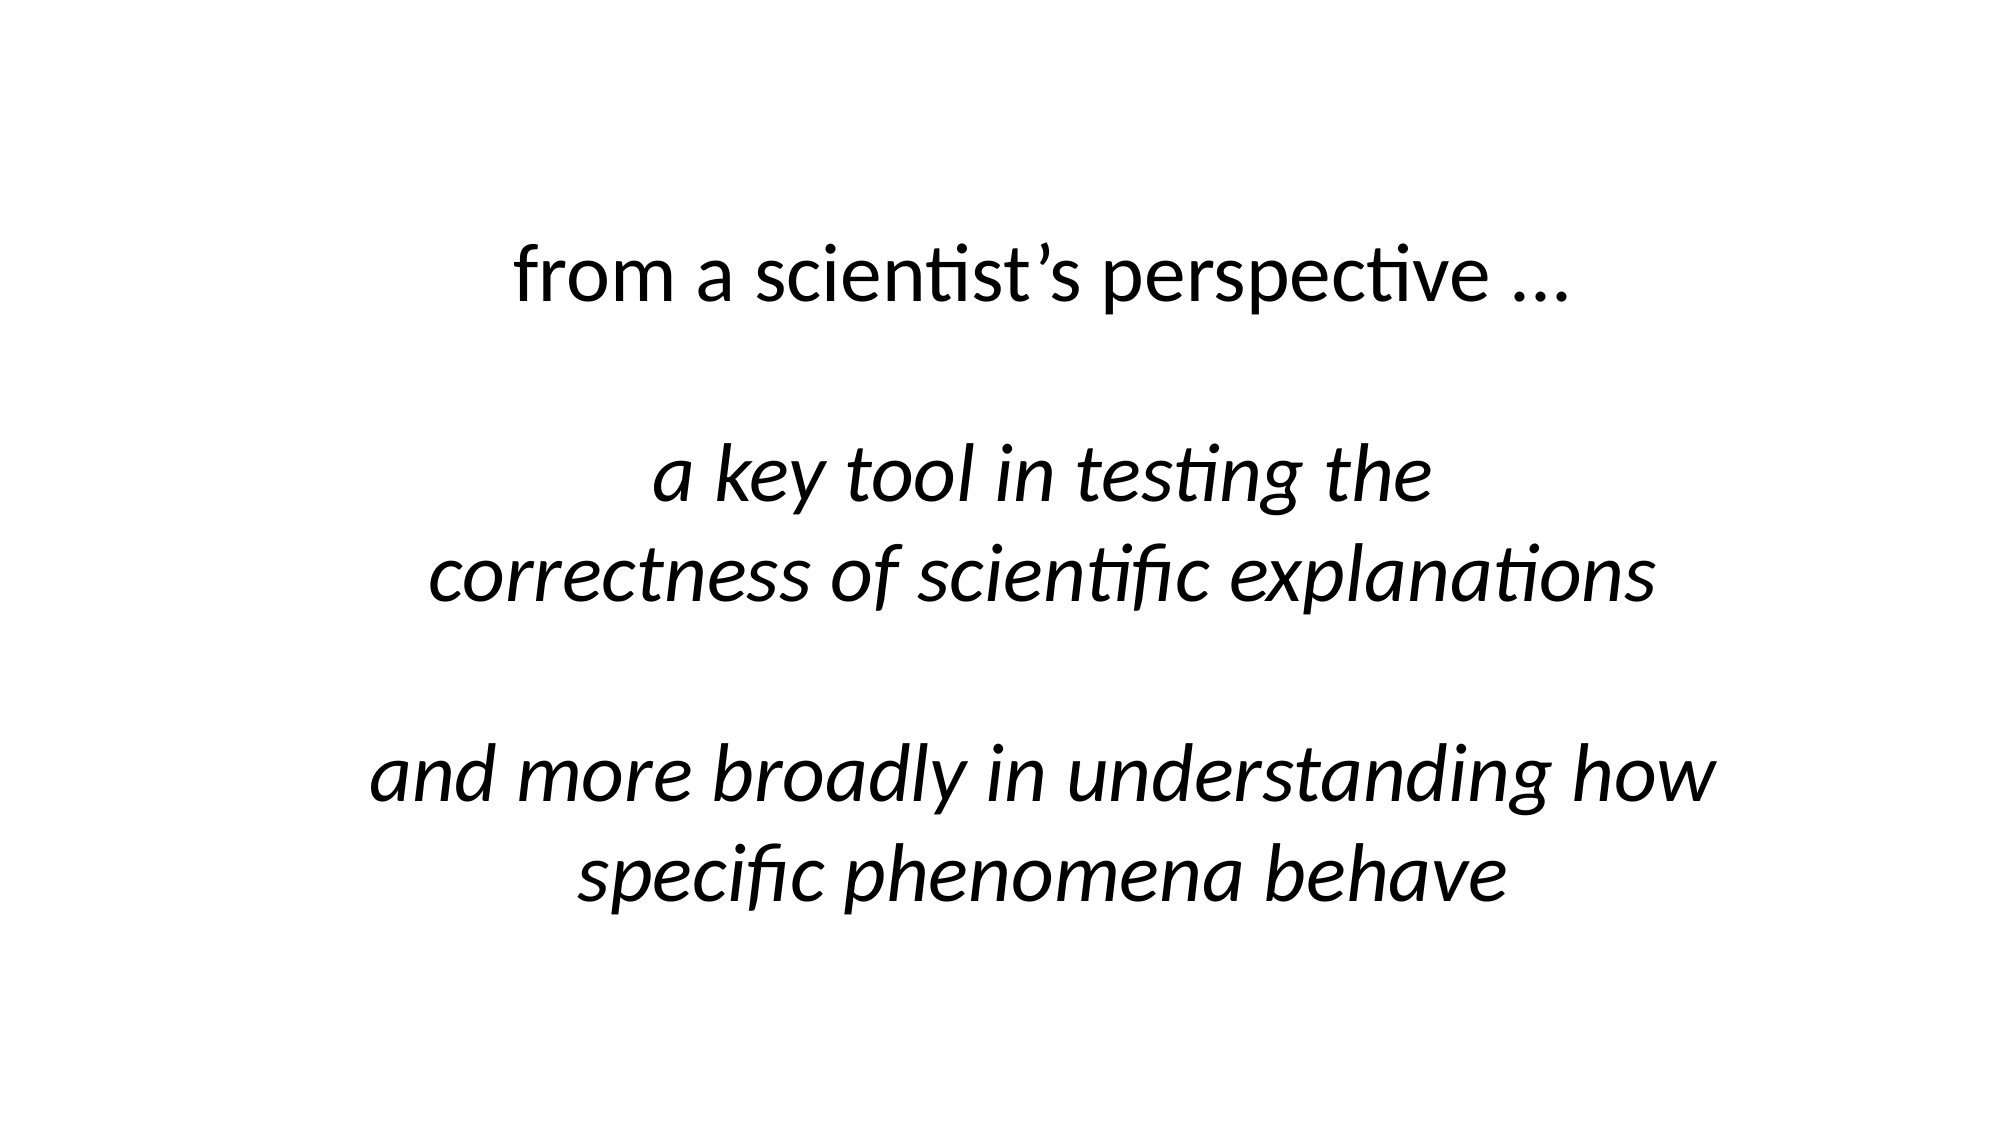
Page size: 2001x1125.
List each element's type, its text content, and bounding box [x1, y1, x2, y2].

text_box from a scientist’s perspective ... a key tool in testing the correctness of scientific explanations and more broadly in understanding how specific phenomena behave [220, 110, 1867, 926]
